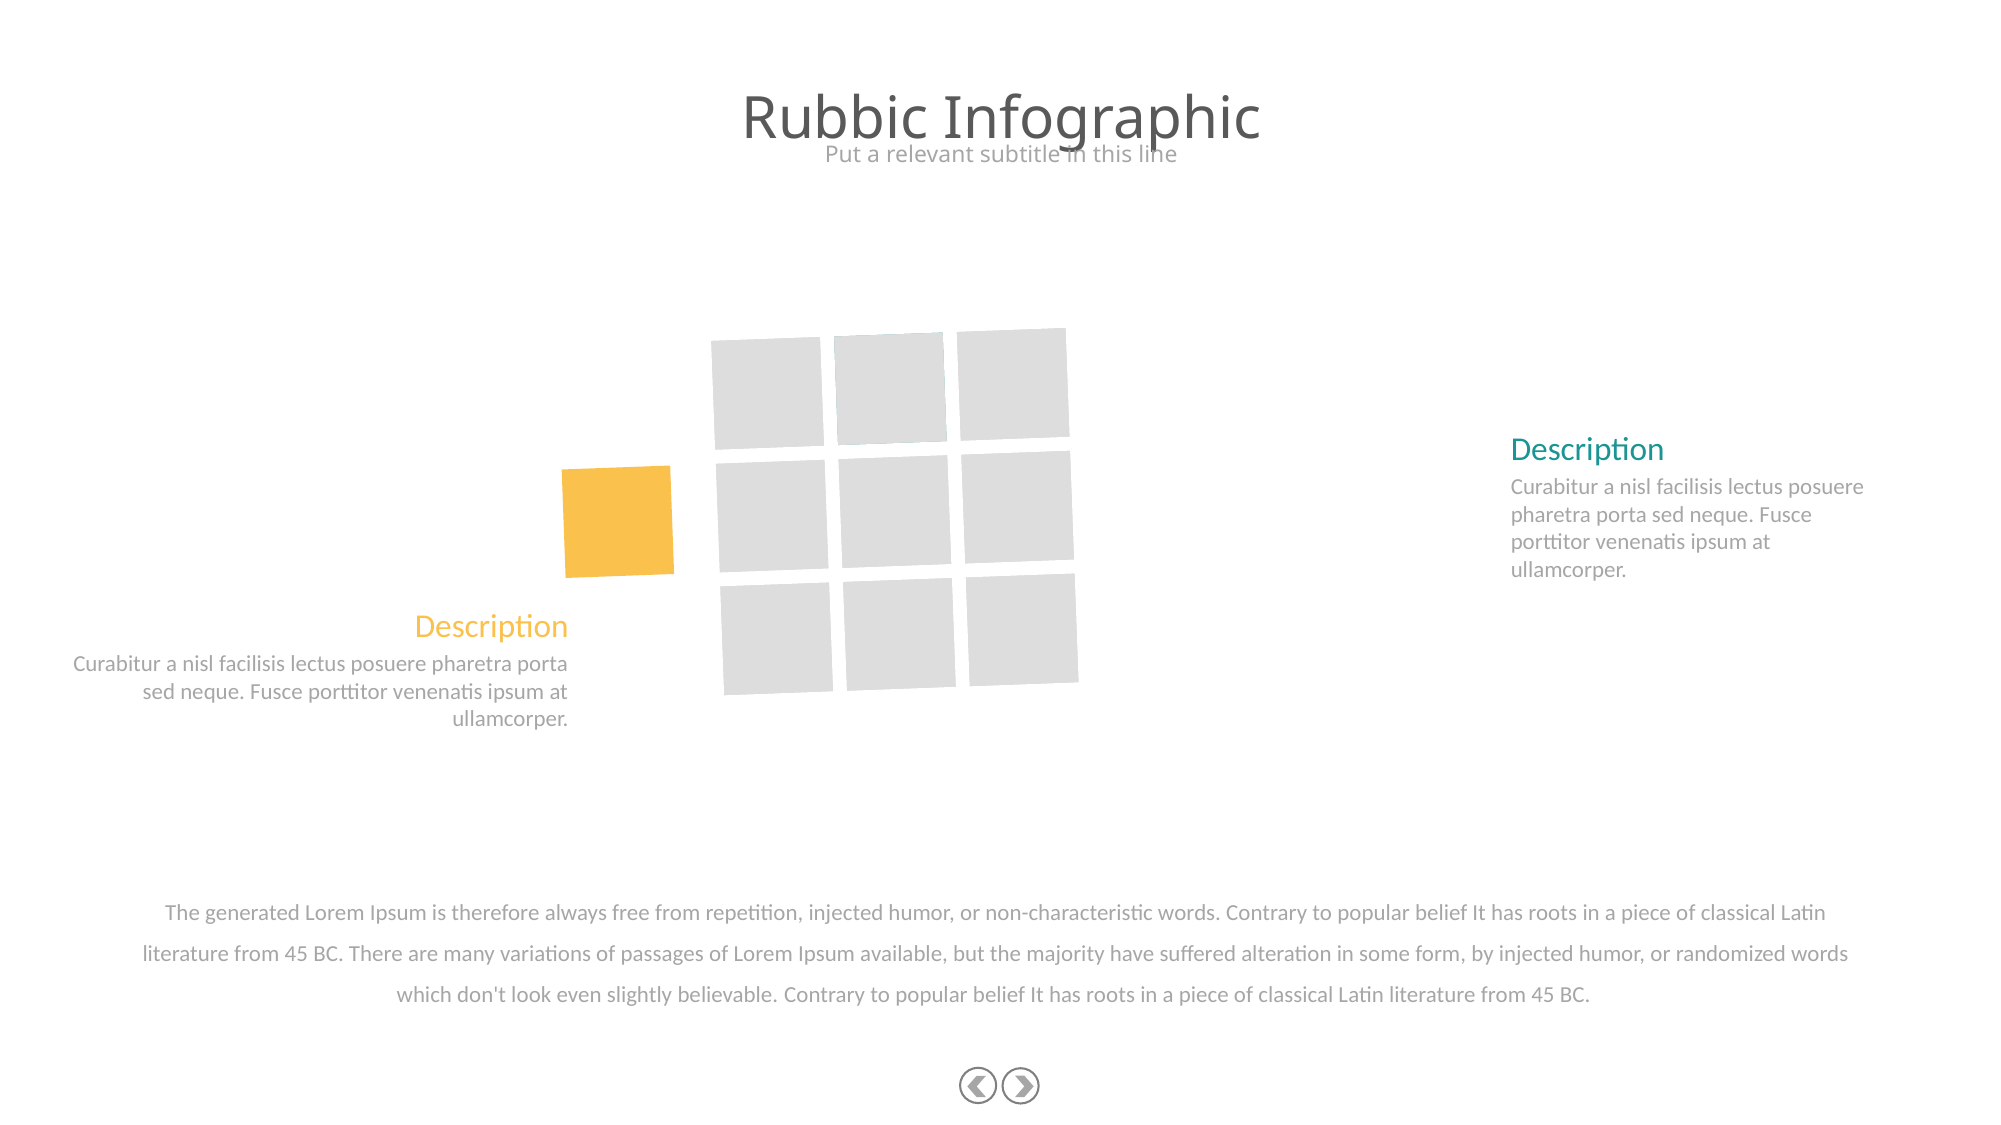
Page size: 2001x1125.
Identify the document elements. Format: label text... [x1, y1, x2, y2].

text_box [959, 1067, 1039, 1104]
text_box Description Curabitur a nisl facilisis lectus posuere pharetra porta sed neque. Fusce porttitor venenatis ipsum at ullamcorper. [1495, 419, 1903, 680]
text_box Rubbic Infographic [663, 37, 1340, 158]
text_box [563, 337, 1073, 692]
text_box The generated Lorem Ipsum is therefore always free from repetition, injected humor, or non-characteristic words. Contrary to popular belief It has roots in a piece of classical Latin literature from 45 BC. There are many variations of passages of Lorem Ipsum available, but the majority have suffered alteration in some form, by injected humor, or randomized words which don't look even slightly believable. Contrary to popular belief It has roots in a piece of classical Latin literature from 45 BC. [117, 876, 1886, 1013]
text_box Description Curabitur a nisl facilisis lectus posuere pharetra porta sed neque. Fusce porttitor venenatis ipsum at ullamcorper. [36, 596, 584, 803]
text_box Put a relevant subtitle in this line [764, 122, 1239, 183]
